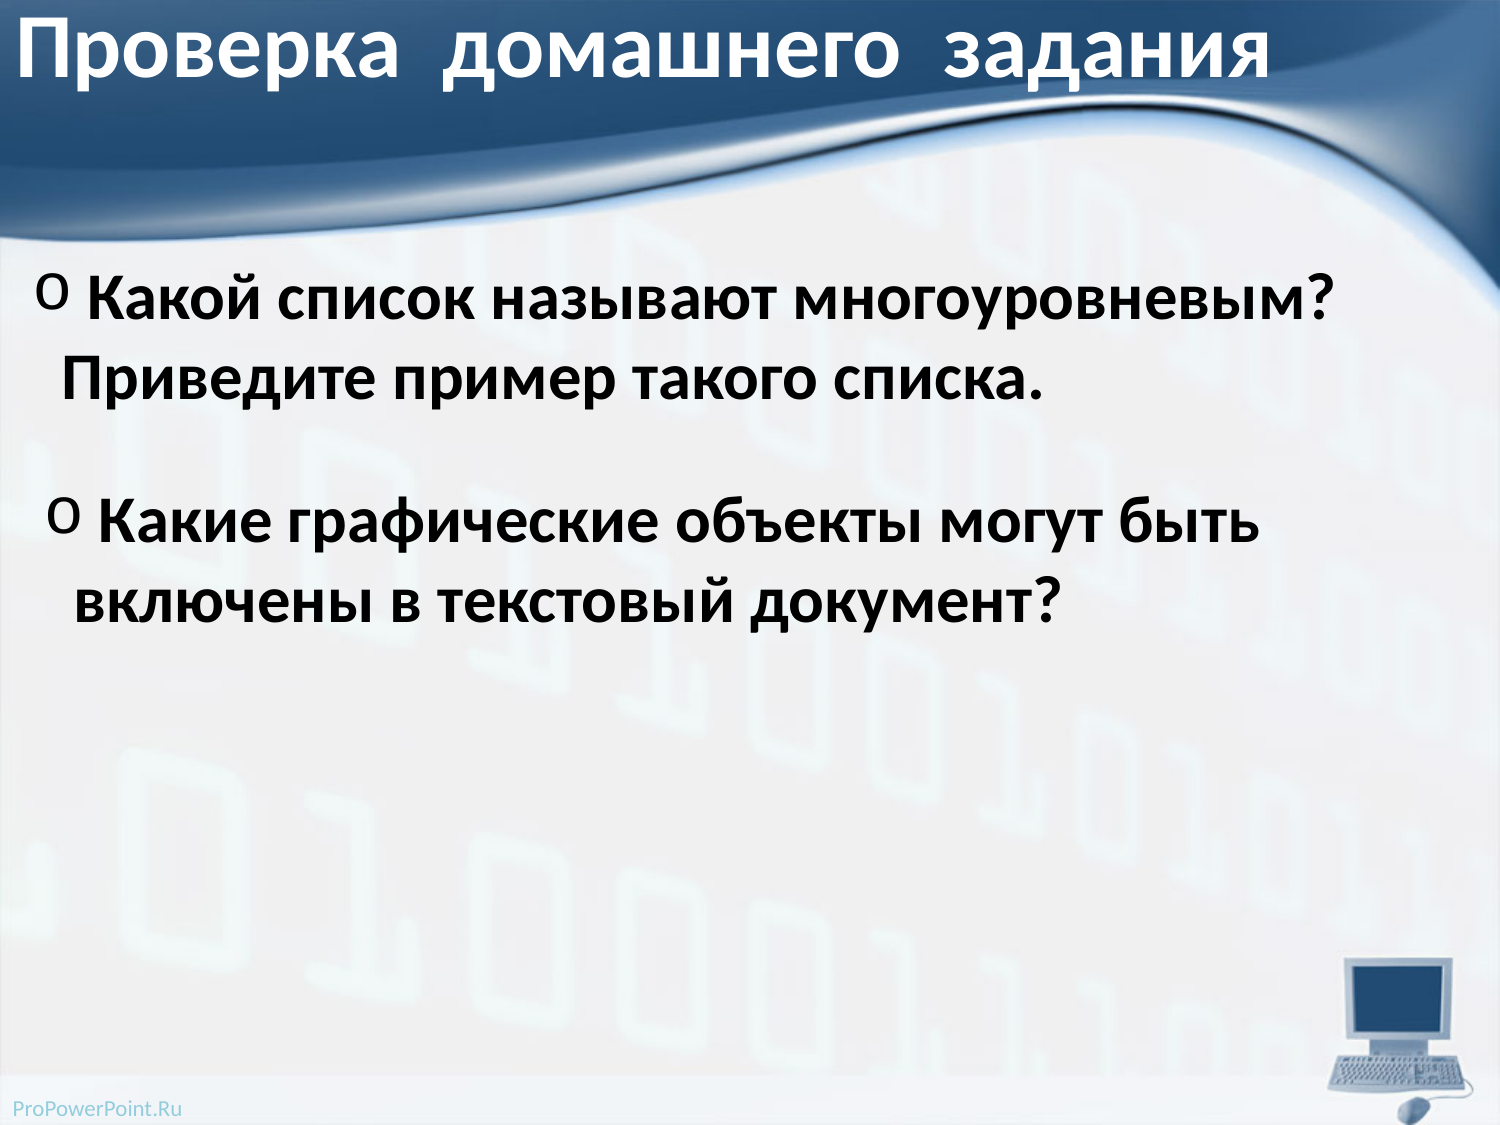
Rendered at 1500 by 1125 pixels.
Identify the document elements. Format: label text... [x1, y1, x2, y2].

title Проверка домашнего задания [0, 0, 1430, 105]
text_box Какой список называют многоуровневым? Приведите пример такого списка. [11, 245, 1442, 420]
text_box Какие графические объекты могут быть включены в текстовый документ? [23, 468, 1454, 644]
picture [0, 0, 1500, 1125]
